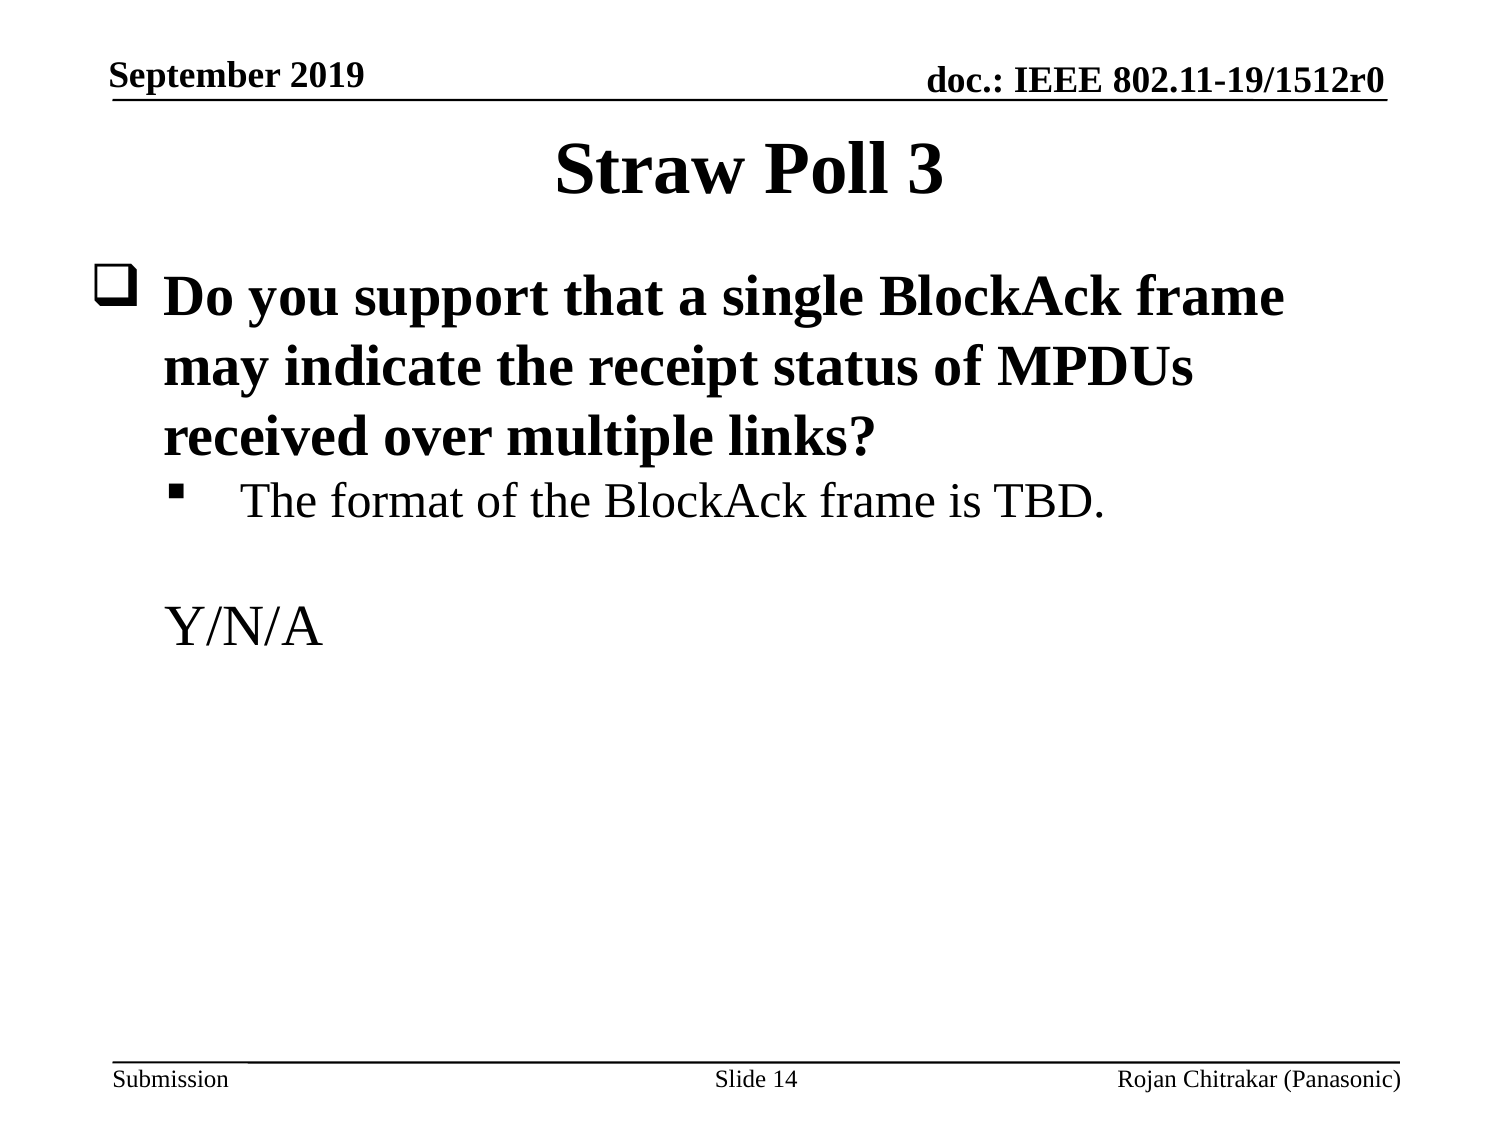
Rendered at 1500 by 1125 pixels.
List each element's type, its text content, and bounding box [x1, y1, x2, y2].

text_box Do you support that a single BlockAck frame may indicate the receipt status of MPDUs received over multiple links? The format of the BlockAck frame is TBD. Y/N/A [75, 249, 1402, 665]
text_box Straw Poll 3 [0, 111, 1500, 225]
slide_number Slide 14 [712, 1061, 800, 1093]
footer Rojan Chitrakar (Panasonic) [949, 1061, 1402, 1093]
